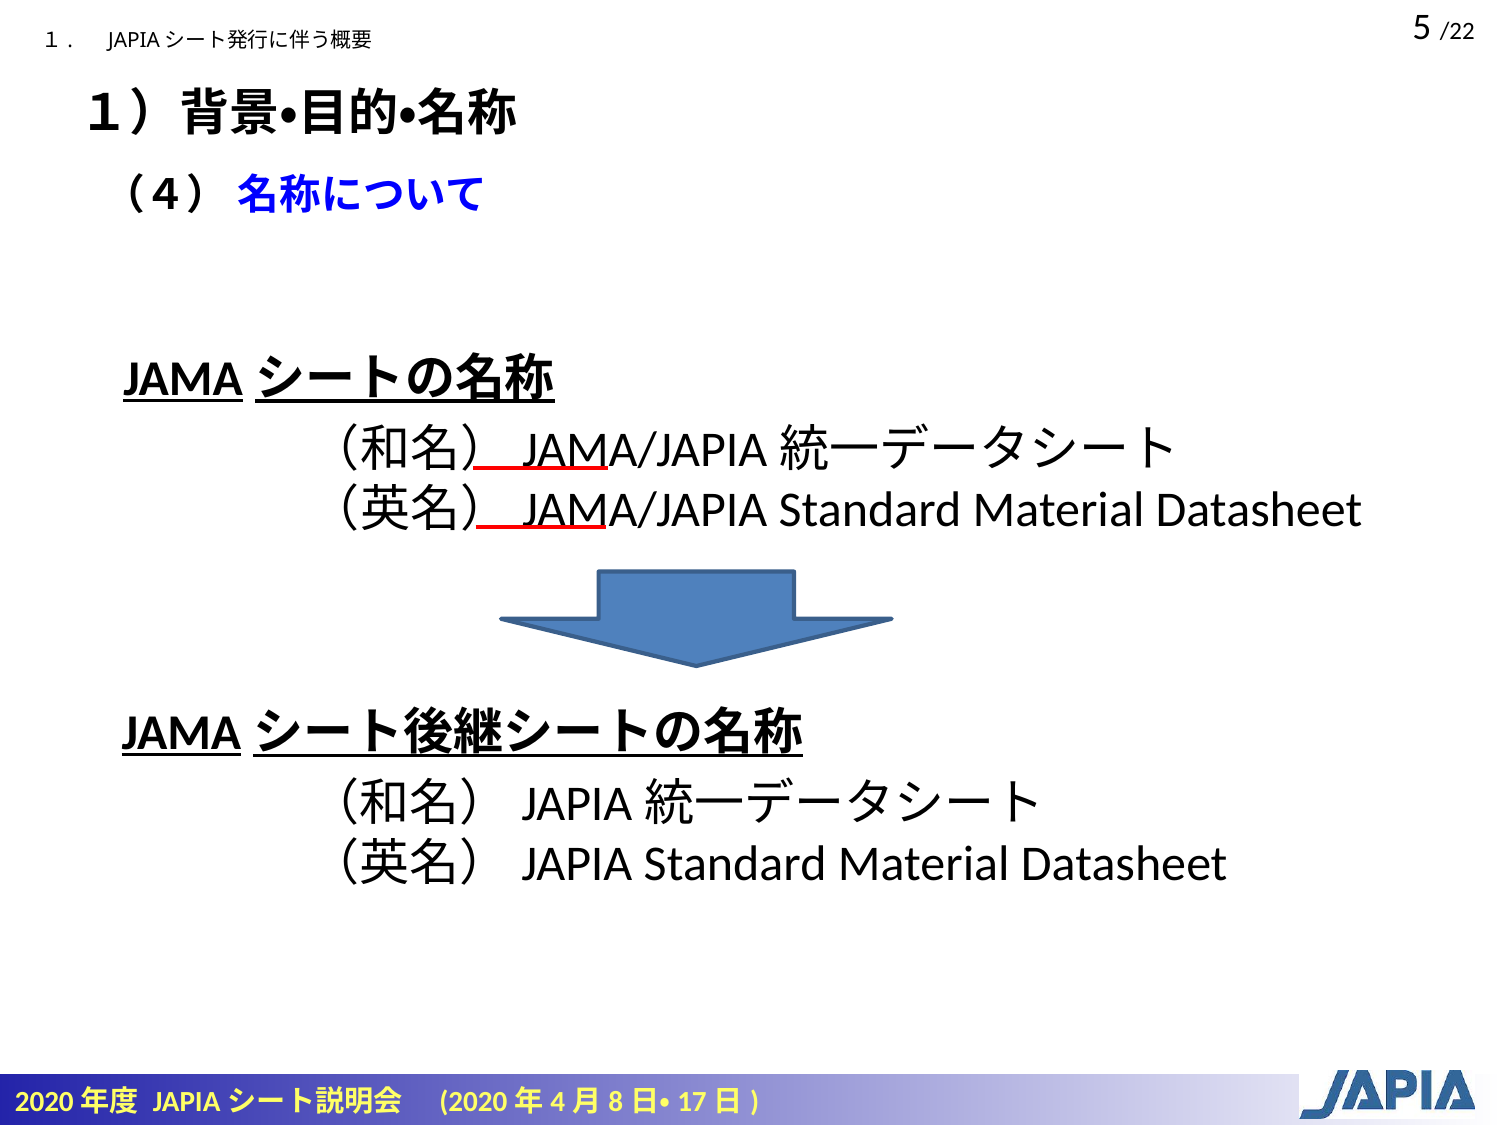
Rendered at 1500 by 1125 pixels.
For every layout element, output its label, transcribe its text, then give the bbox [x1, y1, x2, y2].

text_box （４） 名称について [86, 159, 1343, 246]
text_box JAMAシート後継シートの名称 [106, 692, 819, 768]
text_box （和名）JAMA/JAPIA統一データシート （英名）JAMA/JAPIA Standard Material Datasheet [295, 408, 1378, 544]
text_box [498, 569, 894, 669]
text_box JAMAシートの名称 [108, 338, 570, 413]
text_box １. JAPIAシート発行に伴う概要 [5, 7, 857, 60]
text_box （和名）JAPIA統一データシート （英名）JAPIA Standard Material Datasheet [294, 763, 1243, 898]
text_box １）背景・目的・名称 [64, 73, 1341, 148]
picture [1299, 1070, 1475, 1119]
